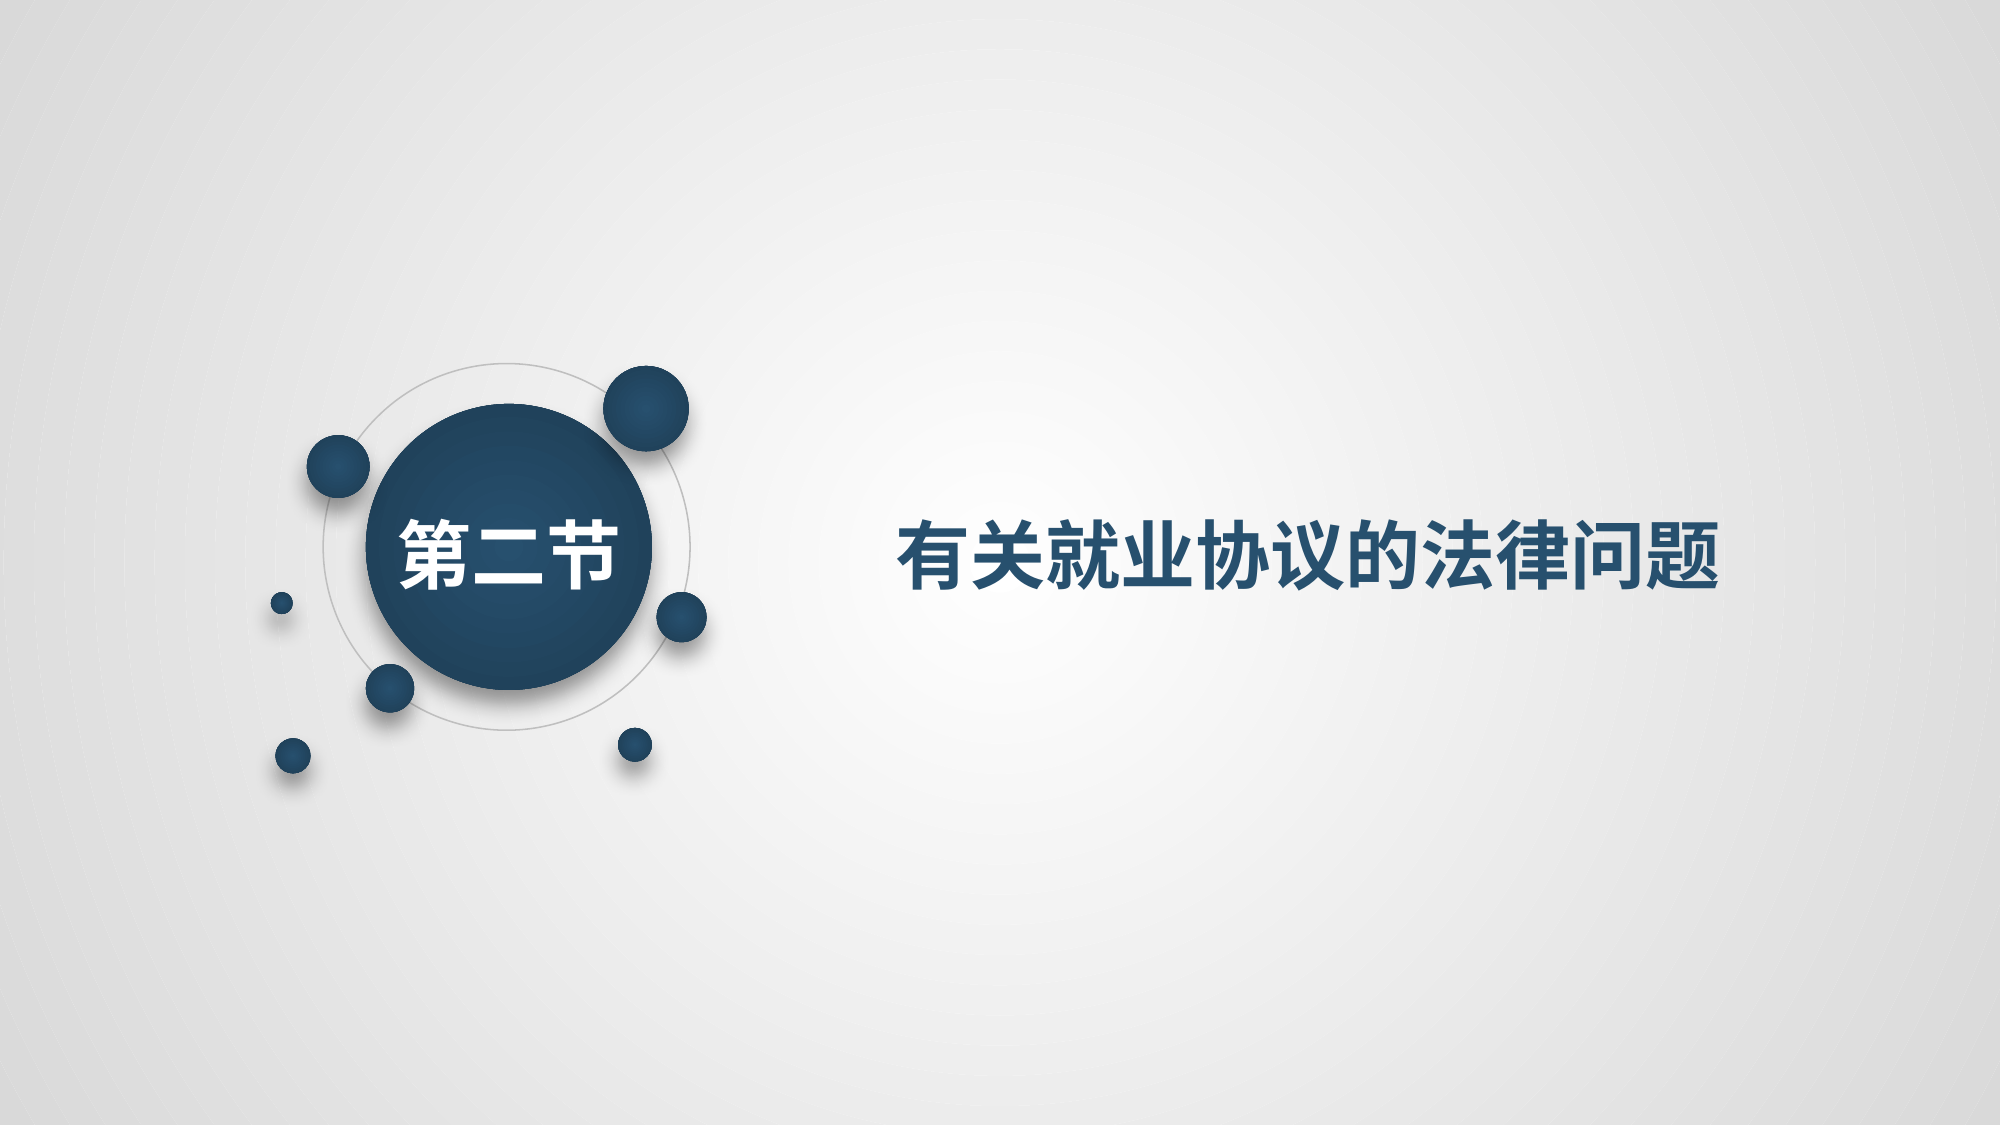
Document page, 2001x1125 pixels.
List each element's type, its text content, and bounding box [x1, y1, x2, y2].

text_box [655, 591, 708, 644]
text_box [364, 402, 653, 691]
text_box 有关就业协议的法律问题 [880, 501, 1736, 607]
text_box [428, 649, 653, 732]
text_box [617, 726, 653, 763]
text_box [602, 364, 690, 453]
text_box 第二节 [381, 501, 637, 606]
text_box [269, 591, 294, 616]
text_box [364, 663, 416, 714]
text_box [322, 526, 384, 671]
text_box [646, 472, 692, 595]
text_box [274, 737, 312, 775]
text_box [356, 362, 601, 463]
text_box [305, 434, 371, 499]
